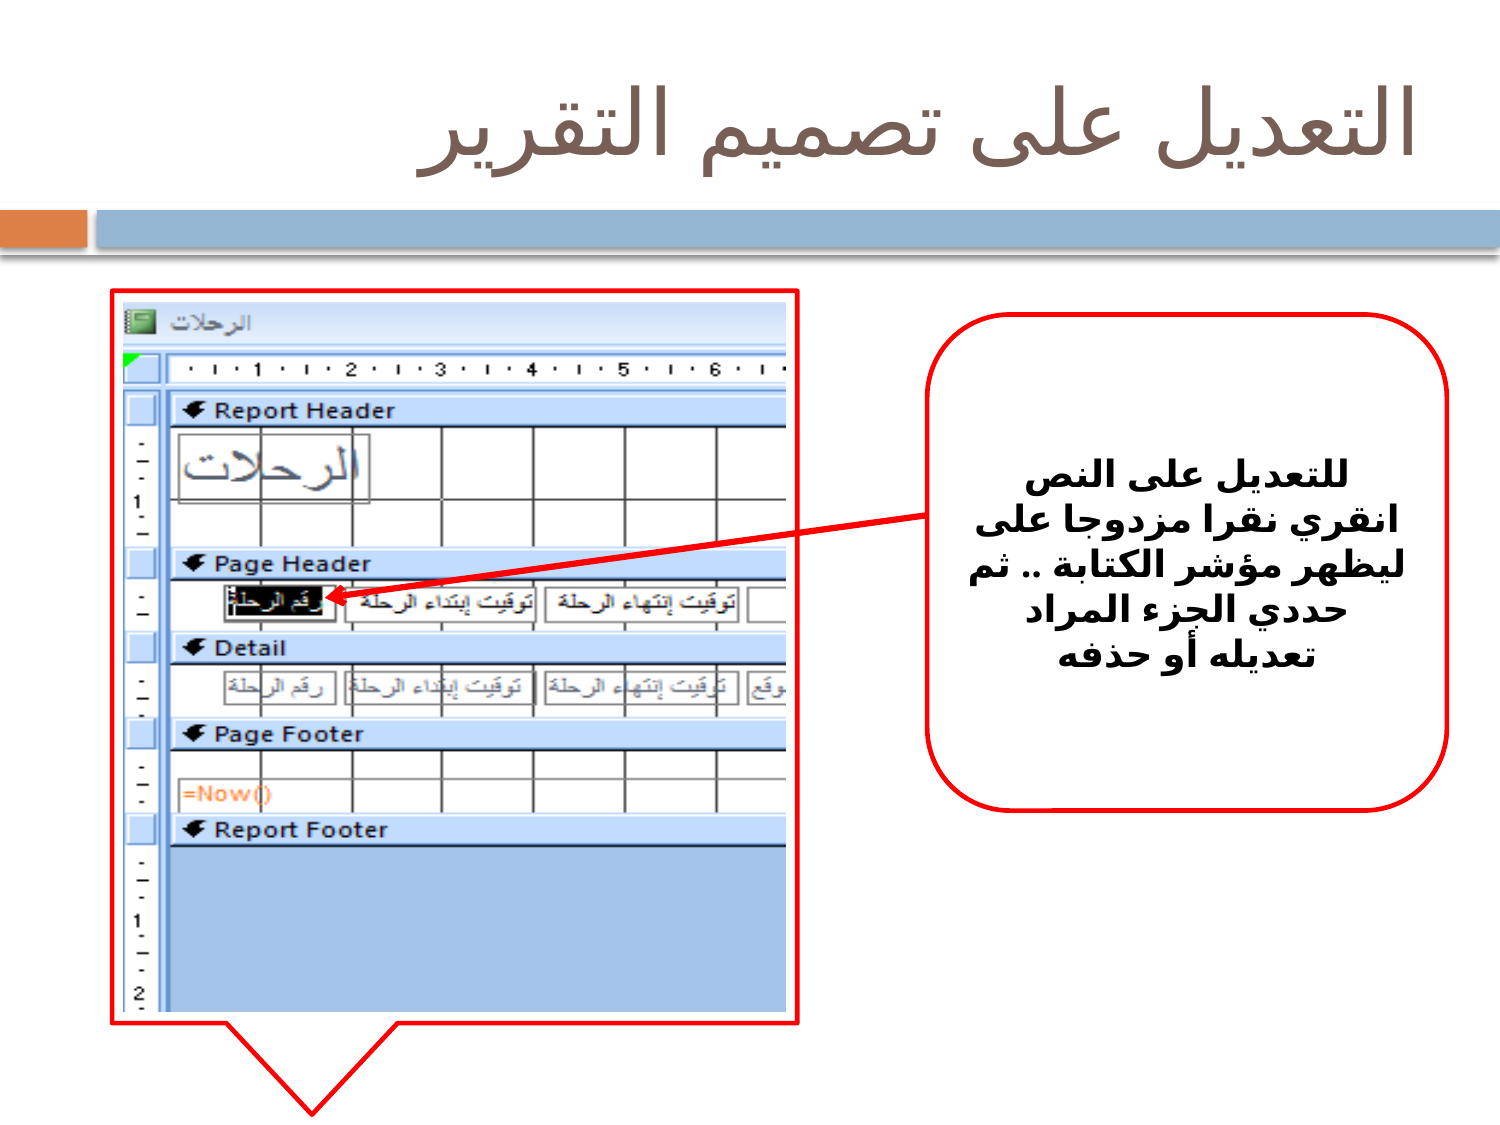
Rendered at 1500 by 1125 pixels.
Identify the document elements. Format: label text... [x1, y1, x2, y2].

title التعديل على تصميم التقرير [99, 37, 1438, 200]
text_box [324, 514, 928, 599]
text_box للتعديل على النص انقري نقرا مزدوجا على ليظهر مؤشر الكتابة .. ثم حددي الجزء المراد تعديله أو حذفه [925, 312, 1449, 813]
picture [123, 302, 786, 1012]
text_box [110, 289, 799, 1117]
